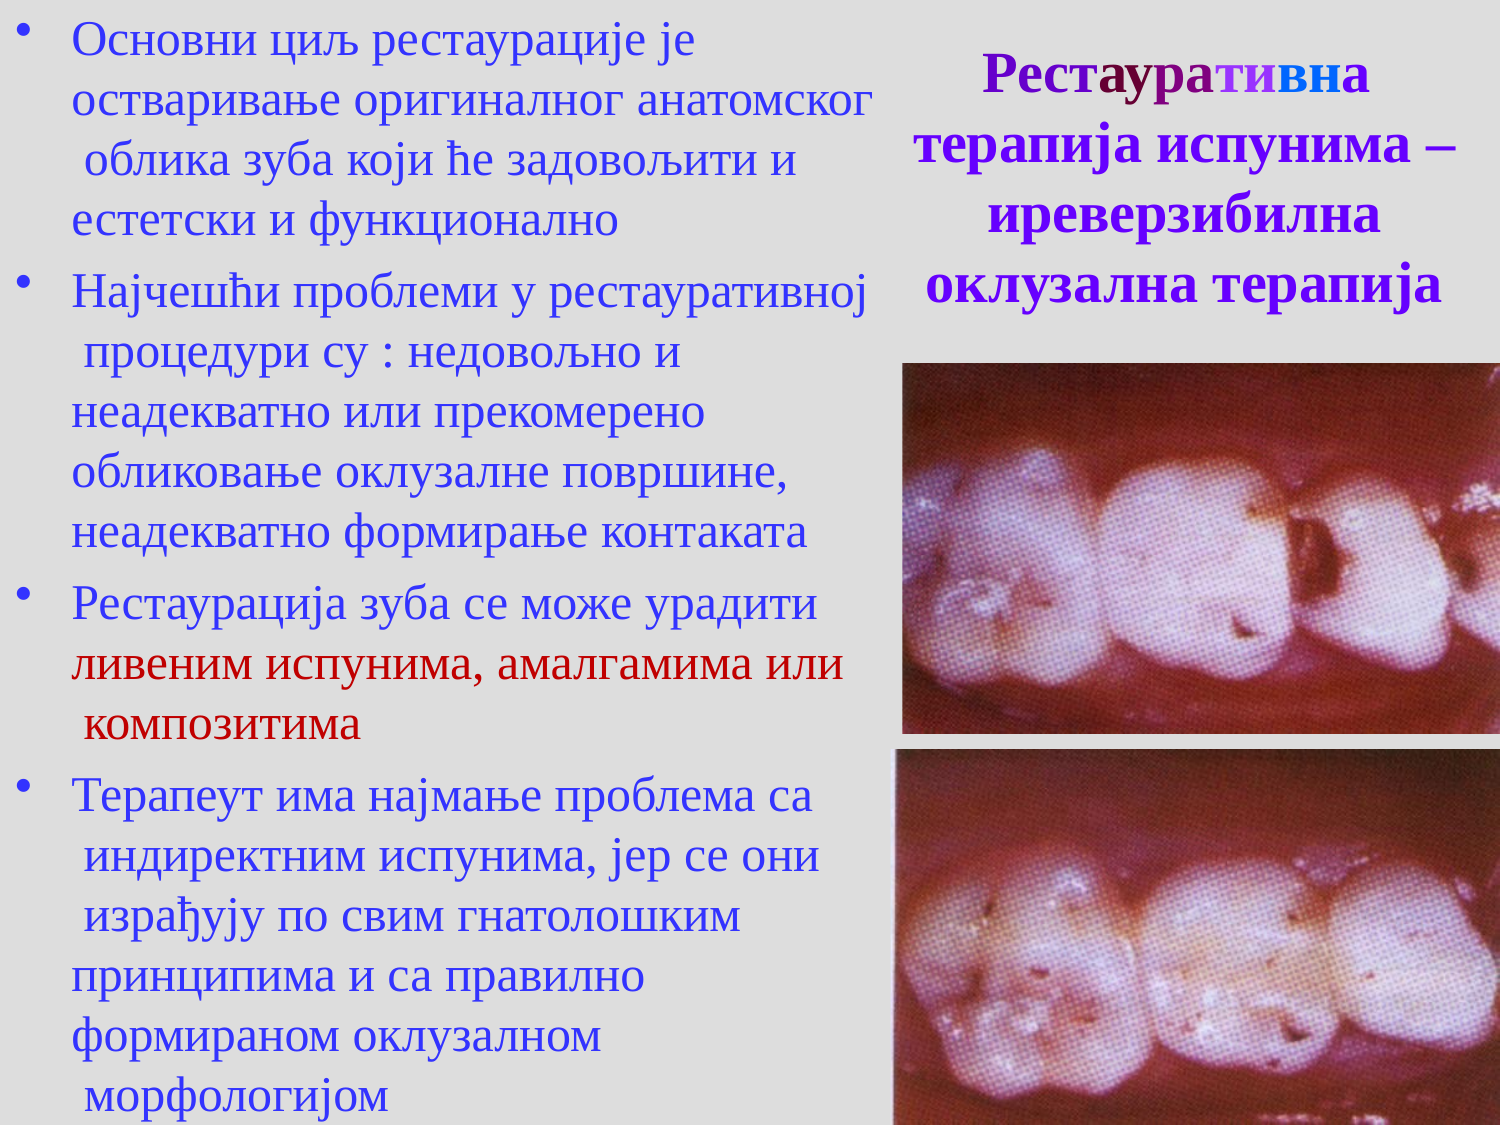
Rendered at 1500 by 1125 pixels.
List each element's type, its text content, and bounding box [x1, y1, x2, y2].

text_box [890, 749, 1500, 1125]
text_box [902, 363, 1500, 734]
title Рестауративна терапија испунима – иреверзибилна оклузална терапија [907, 31, 1460, 314]
text_box Основни циљ рестаурације је остваривање оригиналног анатомског облика зуба који ће задовољити и естетски и функционално Најчешћи проблеми у рестауративној процедури су : недовољно и неадекватно или прекомерено обликовање оклузалне површине, неадекватно формирање контаката Рестаурација зуба се може урадити ливеним испунима, амалгамима или композитима Терапеут има најмање проблема са индиректним испунима, јер се они израђују по свим гнатолошким принципима и са правилно формираном оклузалном морфологијом [12, 3, 882, 1122]
